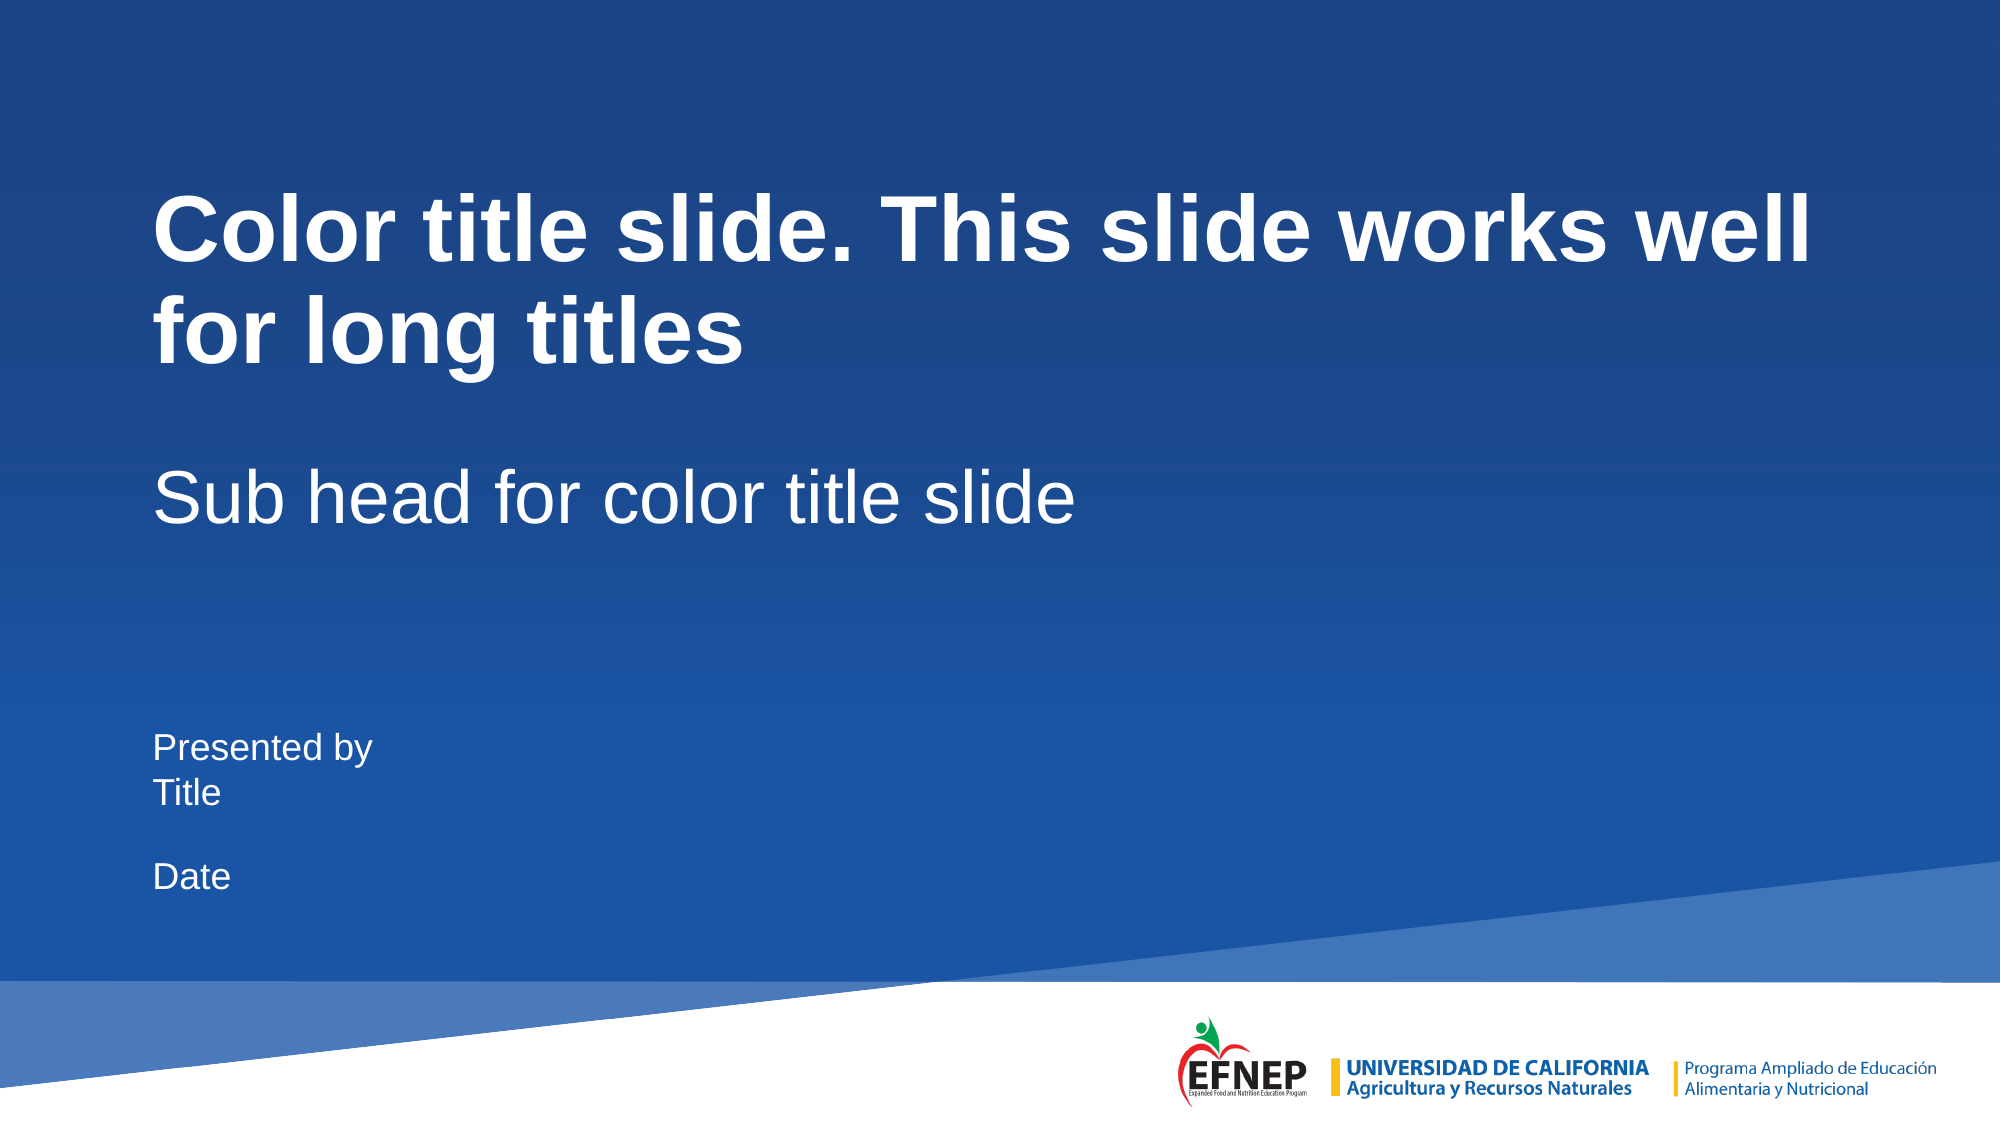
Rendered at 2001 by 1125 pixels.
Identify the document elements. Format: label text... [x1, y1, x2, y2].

picture [0, 0, 2000, 1125]
list Date [137, 849, 607, 937]
list Sub head for color title slide [137, 451, 1494, 583]
title Color title slide. This slide works well for long titles [137, 173, 1863, 391]
list Presented by Title [137, 715, 698, 824]
